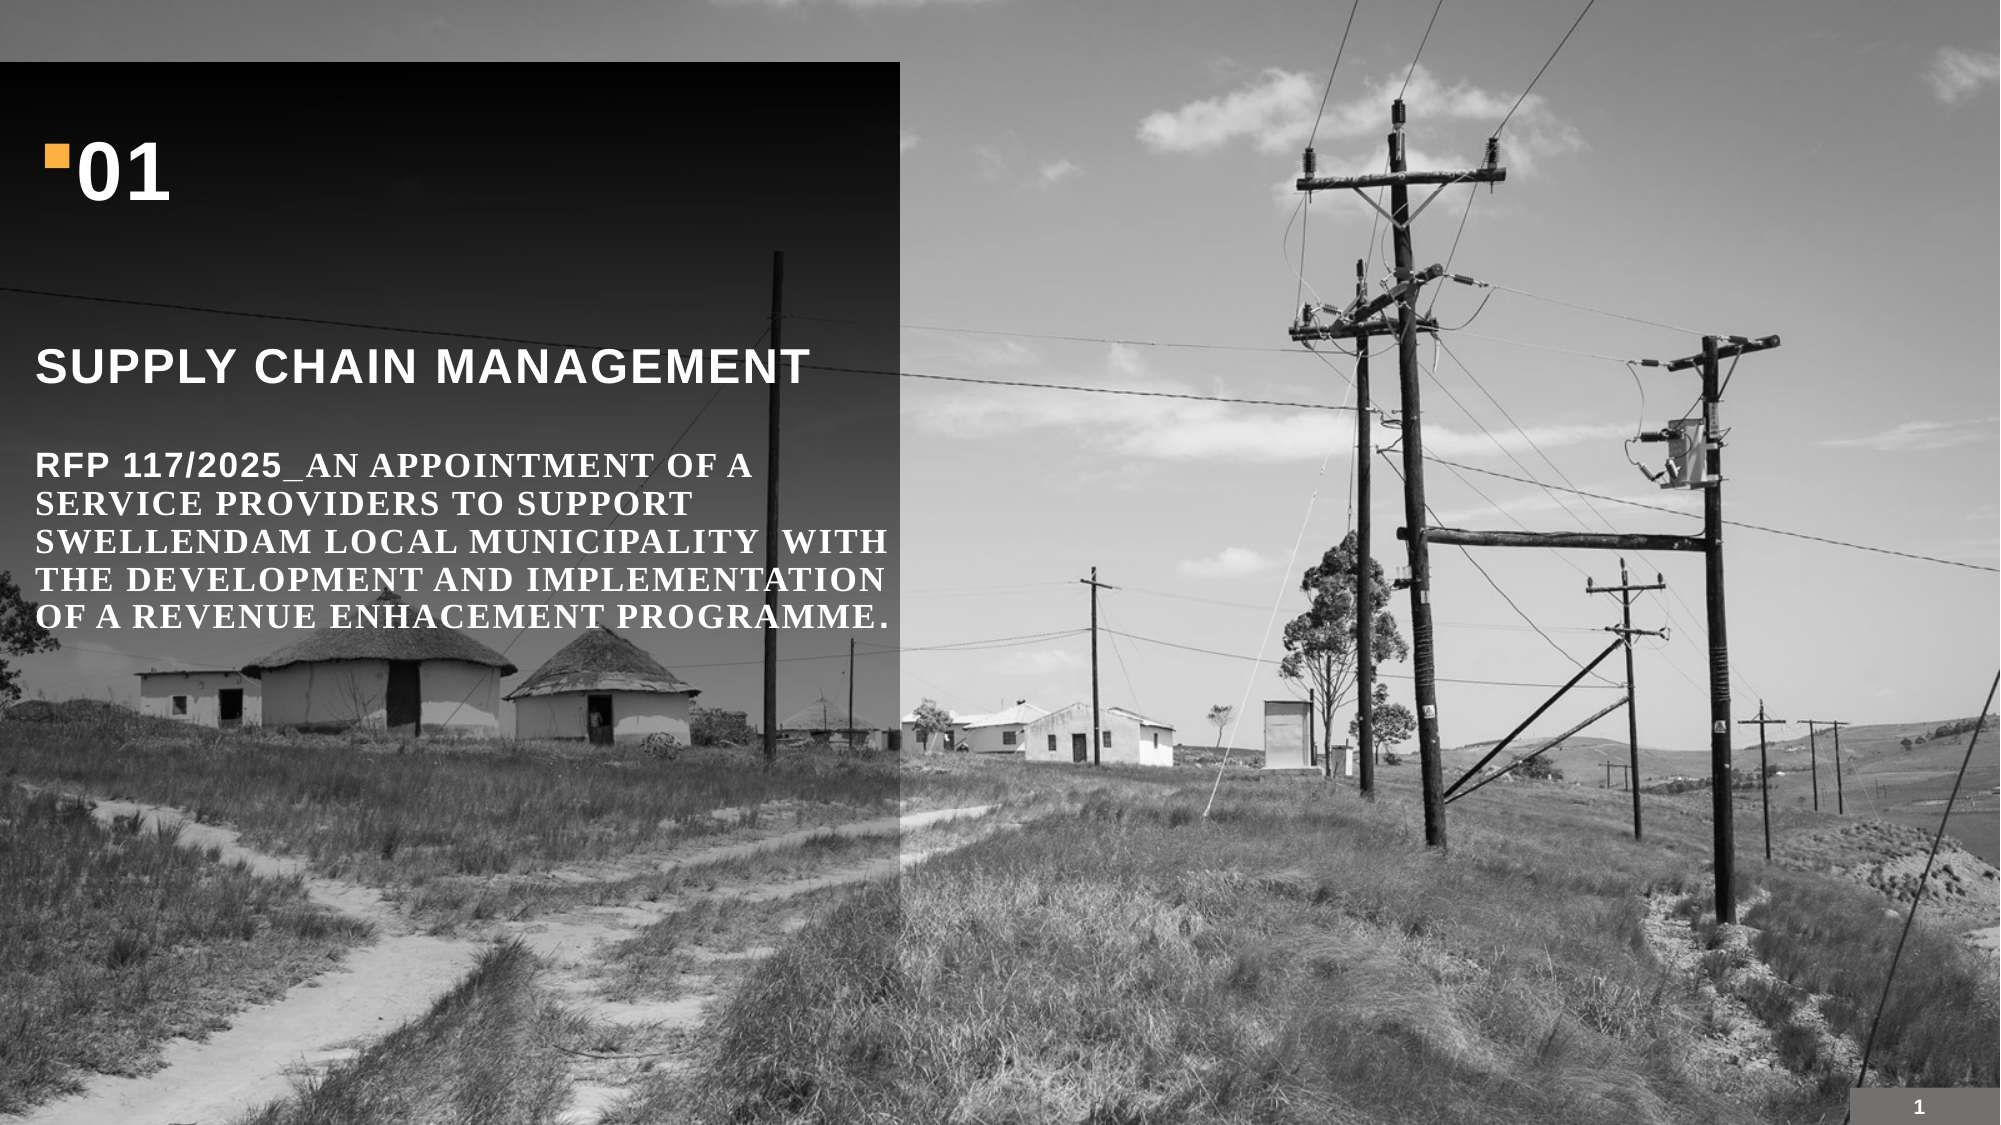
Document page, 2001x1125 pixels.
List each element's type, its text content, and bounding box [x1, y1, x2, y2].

title 01 [23, 79, 799, 255]
text_box SUPPLY CHAIN MANAGEMENT RFP 117/2025_AN APPOINTMENT OF A SERVICE PROVIDERs TO SUPPORT Swellendam LOCAL MUNICIPALITY WITH THE DEVELOPMENT AND IMPLEMENTATION OF A REVENUE ENHACEMENT PROGRAMME. [23, 330, 941, 643]
